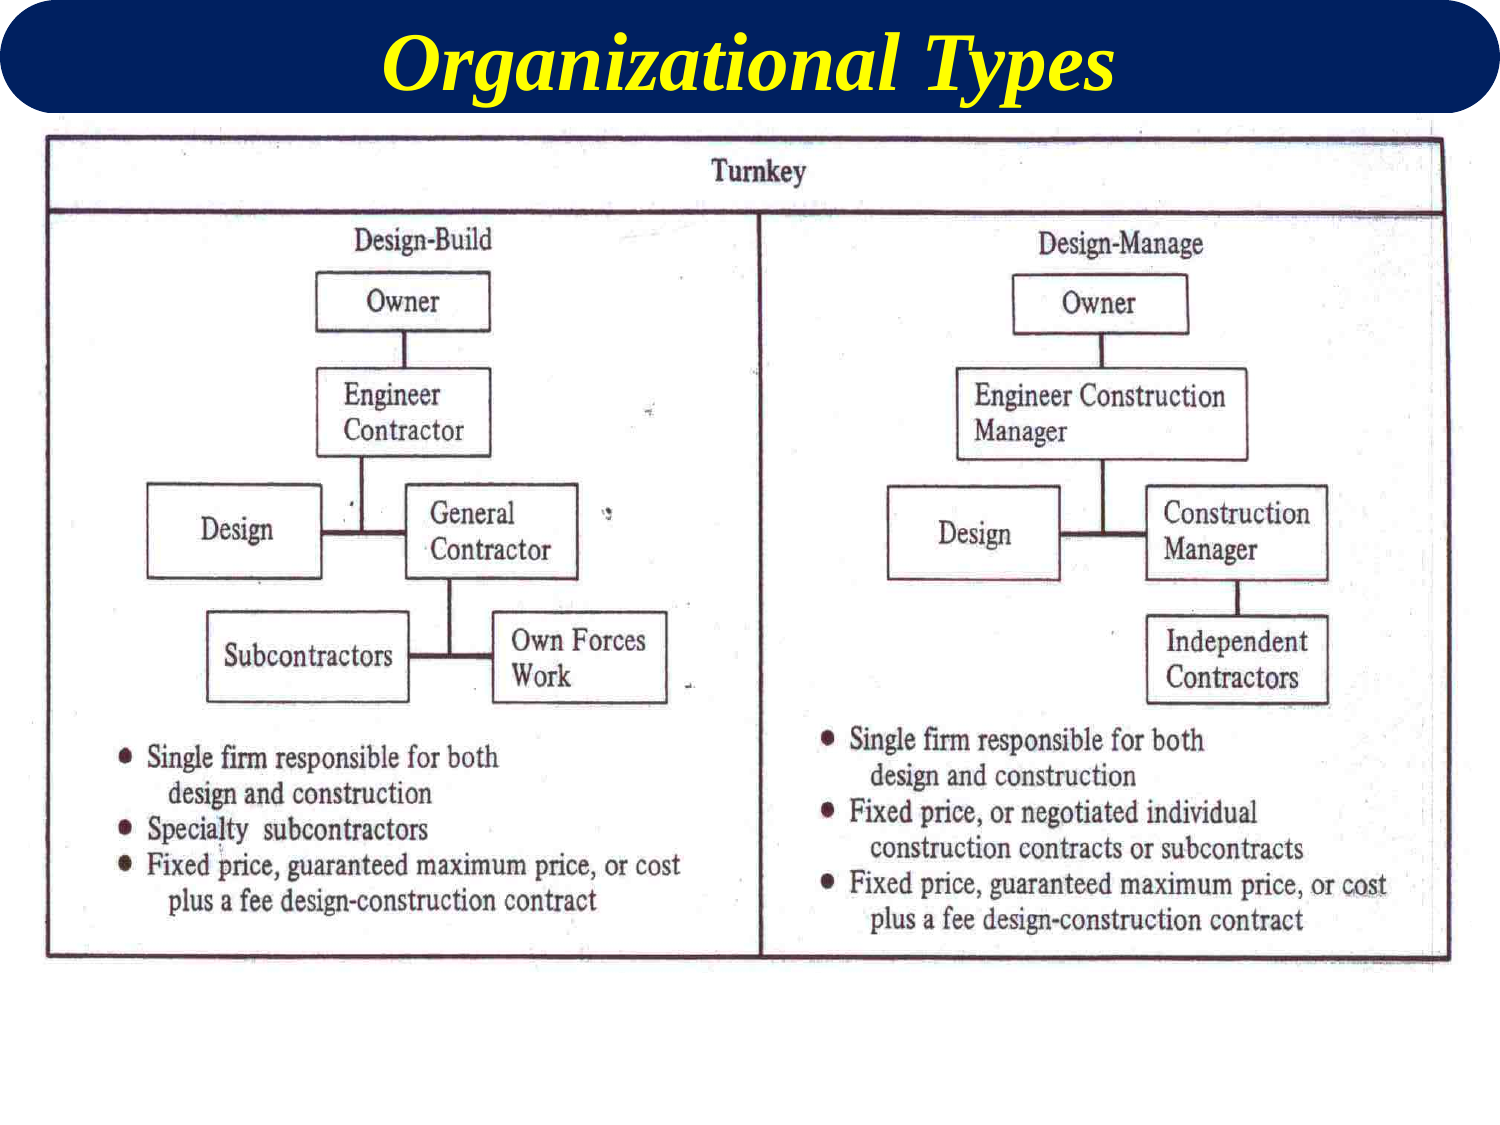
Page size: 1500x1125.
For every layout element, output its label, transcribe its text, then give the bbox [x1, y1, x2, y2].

picture [28, 113, 1472, 973]
text_box Organizational Types [0, 0, 1500, 111]
